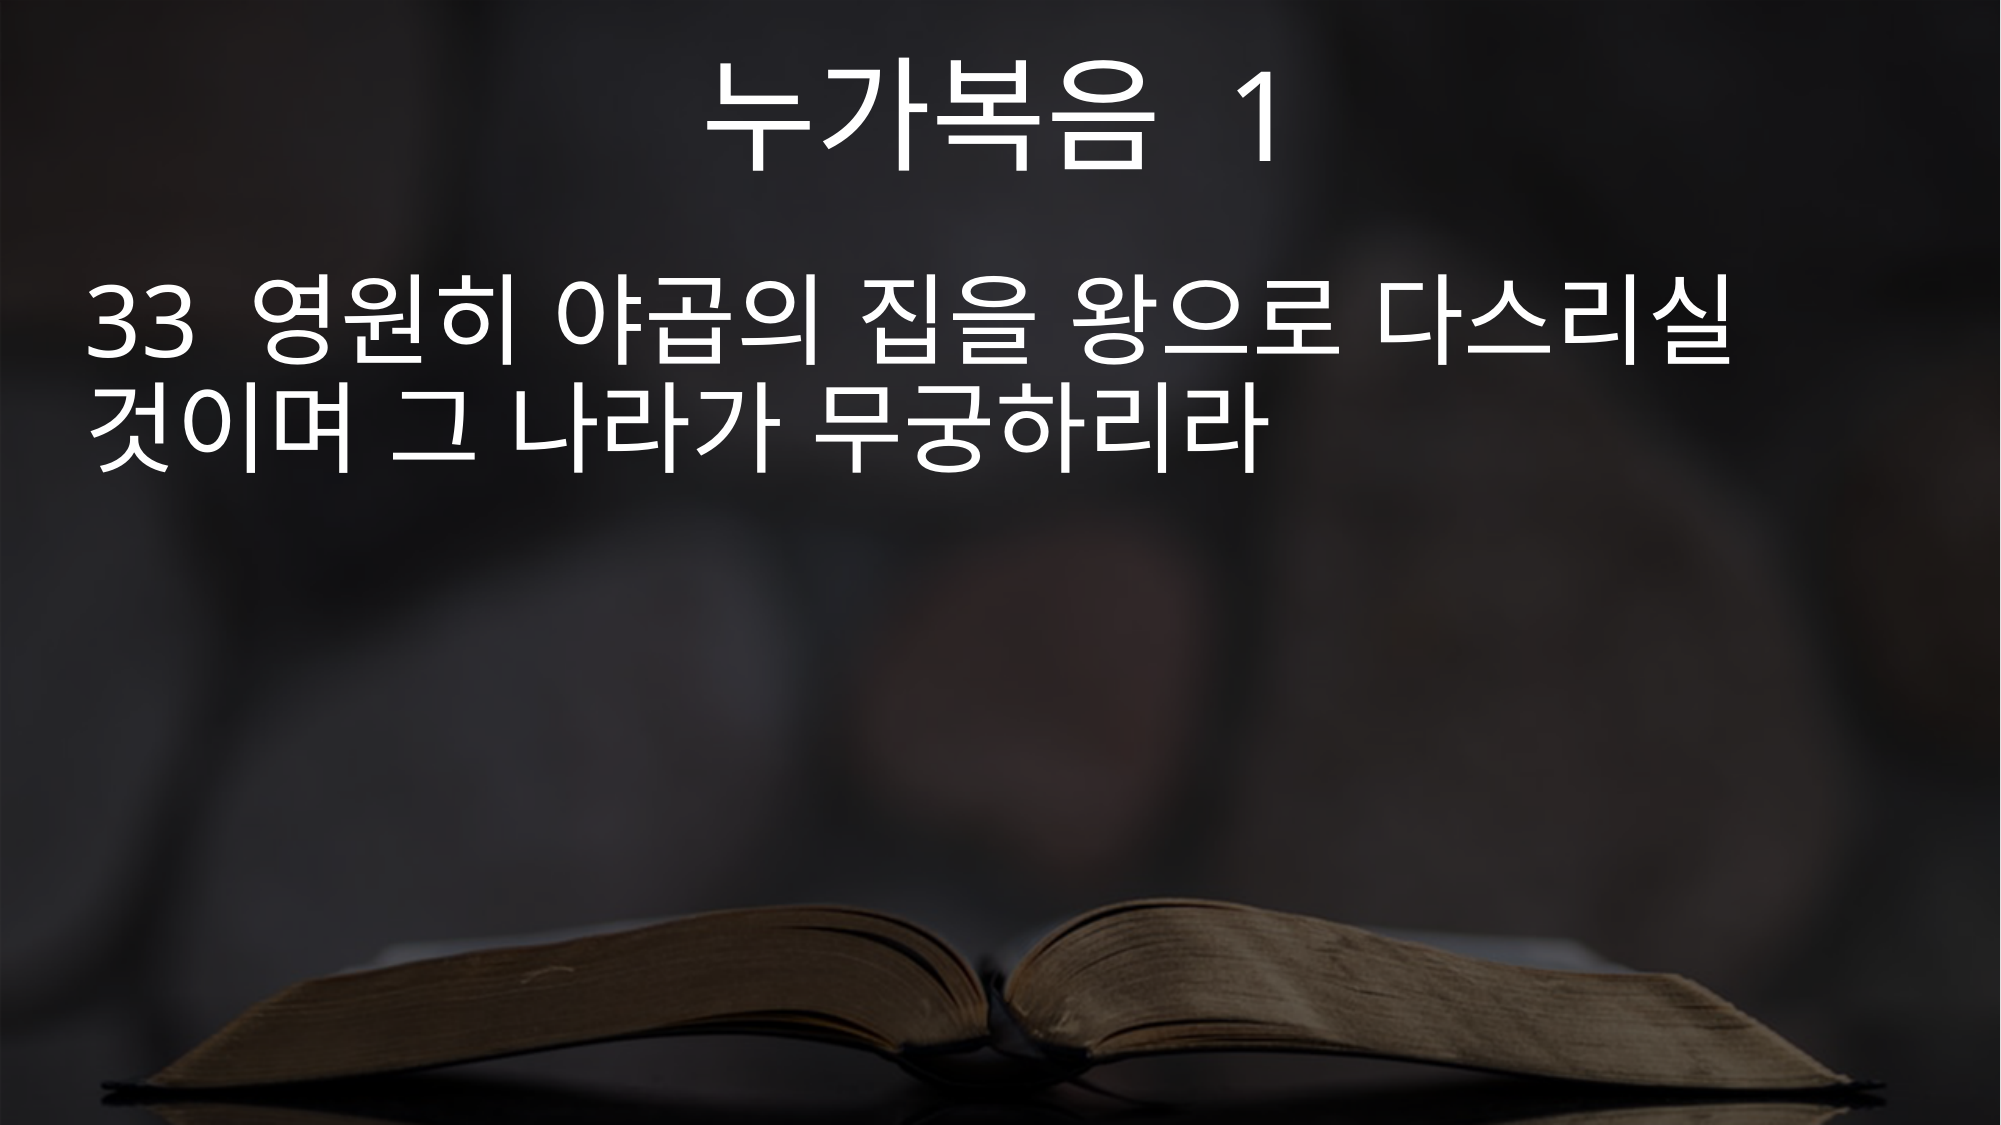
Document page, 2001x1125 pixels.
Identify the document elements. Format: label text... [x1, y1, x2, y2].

picture [0, 0, 2001, 1125]
list 33 영원히 야곱의 집을 왕으로 다스리실 것이며 그 나라가 무궁하리라 [69, 263, 1953, 423]
footer 누가복음 1 [0, 32, 2000, 192]
